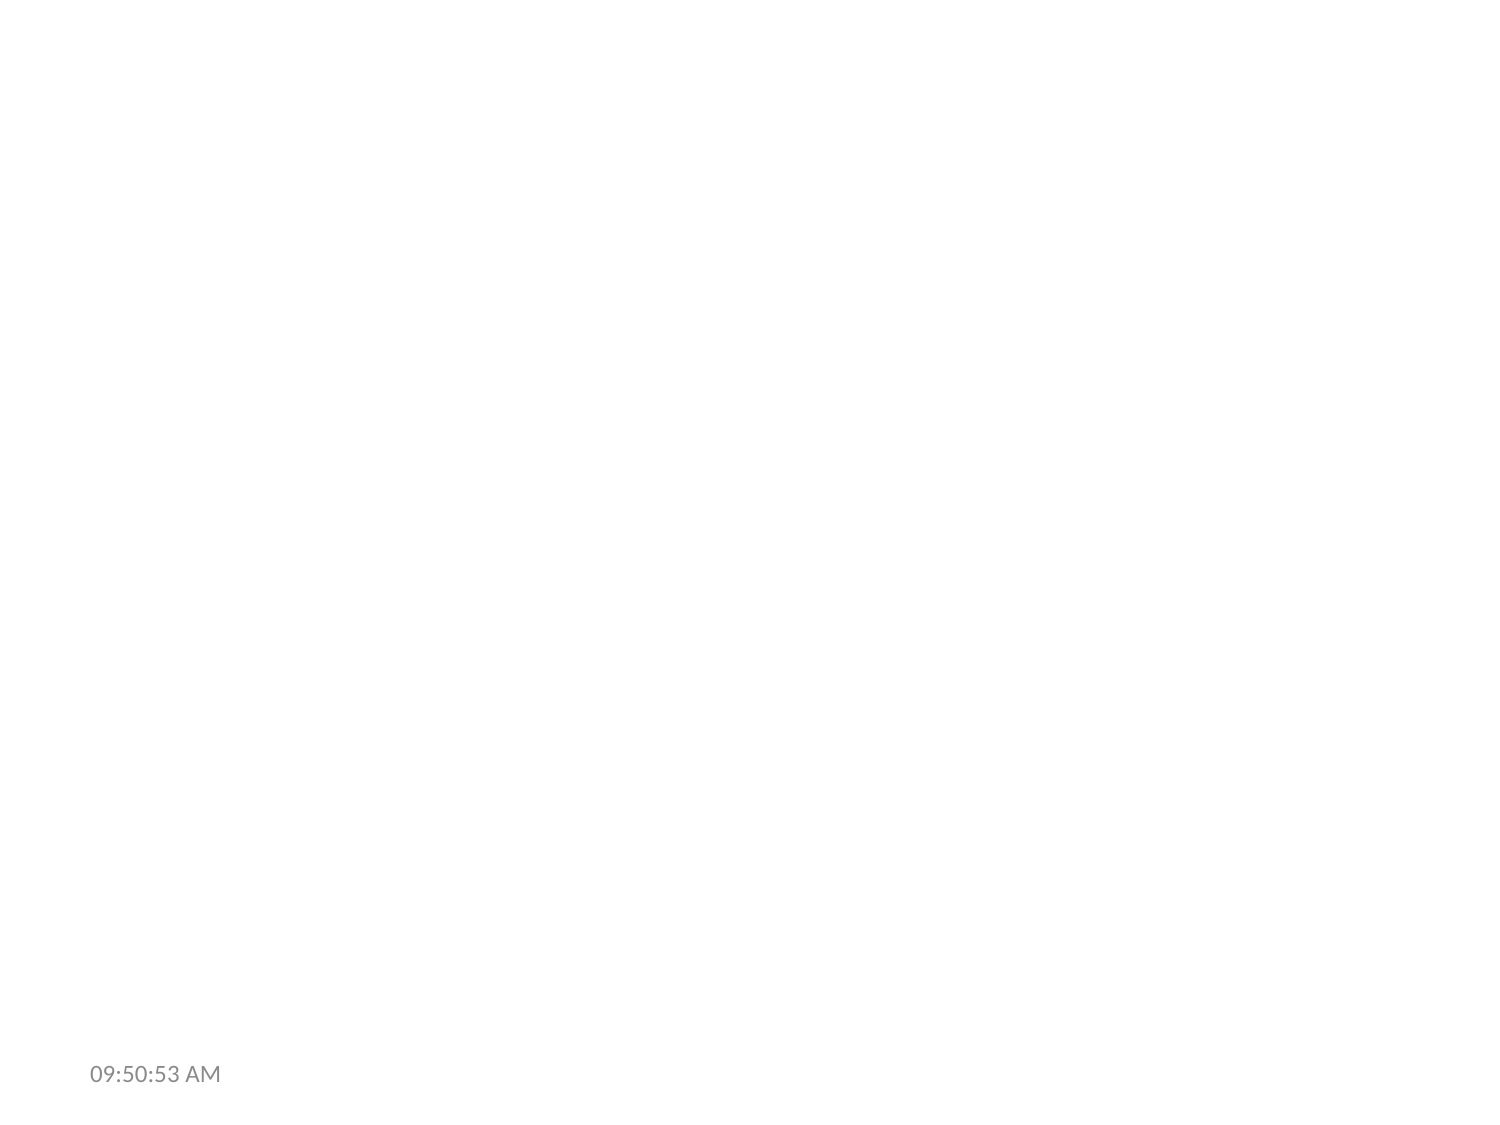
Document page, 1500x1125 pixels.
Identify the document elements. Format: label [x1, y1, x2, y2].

slide_number [75, 1042, 425, 1103]
